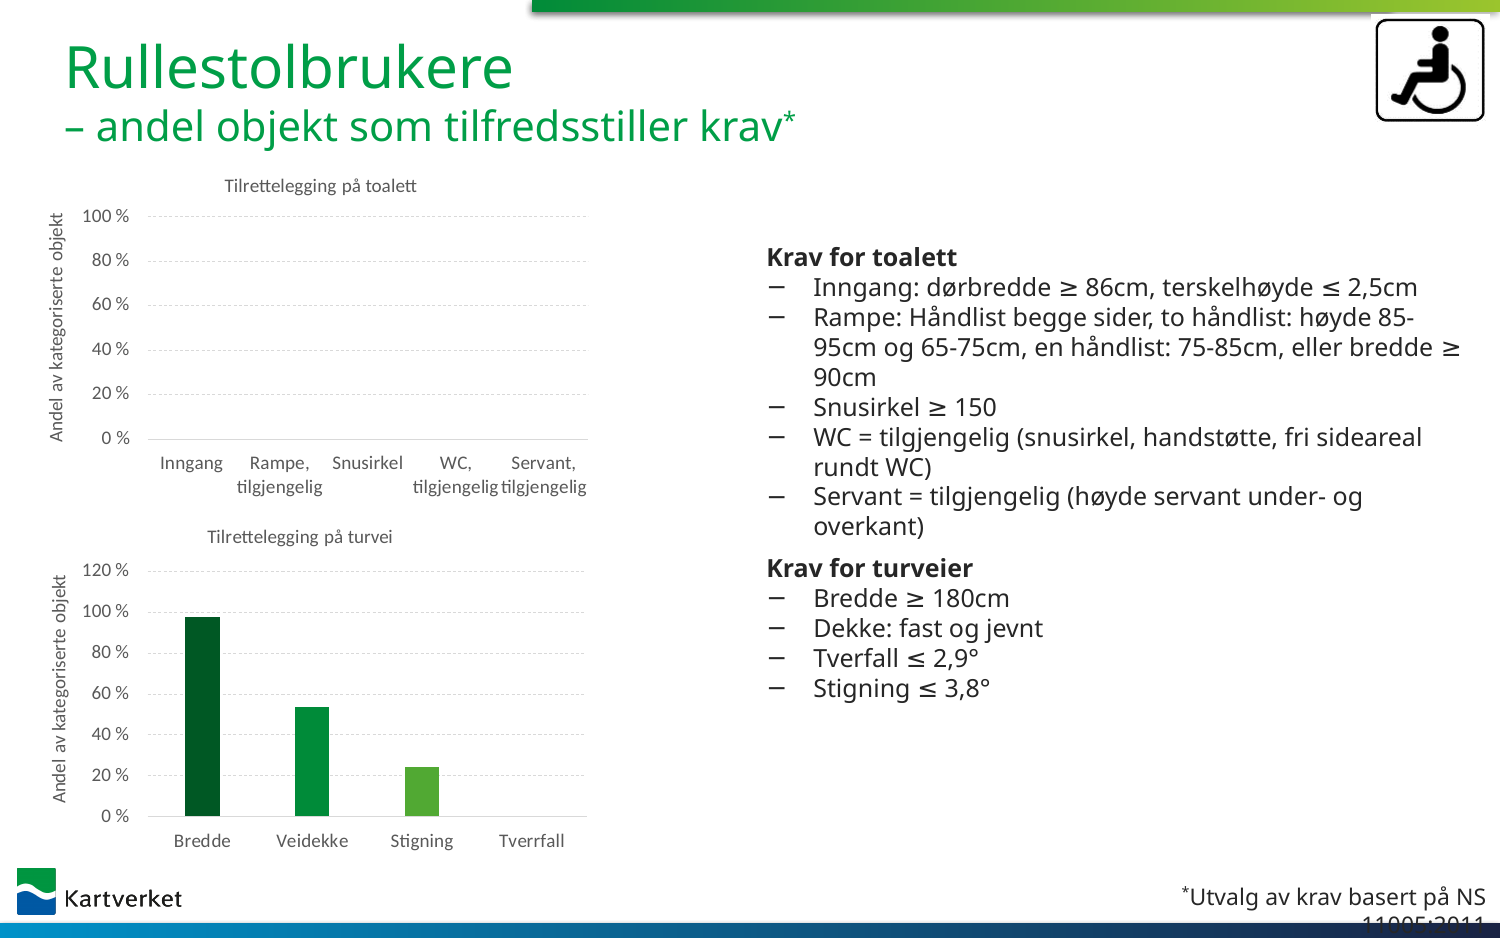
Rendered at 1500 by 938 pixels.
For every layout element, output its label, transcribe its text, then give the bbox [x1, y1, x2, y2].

picture [1371, 13, 1491, 127]
text_box *Utvalg av krav basert på NS 11005:2011 [1068, 873, 1500, 938]
text_box Krav for toalett Inngang: dørbredde ≥ 86cm, terskelhøyde ≤ 2,5cm Rampe: Håndlist begge sider, to håndlist: høyde 85-95cm og 65-75cm, en håndlist: 75-85cm, eller bredde ≥ 90cm Snusirkel ≥ 150 WC = tilgjengelig (snusirkel, handstøtte, fri sideareal rundt WC) Servant = tilgjengelig (høyde servant under- og overkant) [751, 234, 1483, 545]
picture [41, 520, 598, 859]
text_box Krav for turveier Bredde ≥ 180cm Dekke: fast og jevnt Tverfall ≤ 2,9° Stigning ≤ 3,8° [751, 545, 1483, 710]
text_box Rullestolbrukere – andel objekt som tilfredsstiller krav* [49, 14, 1431, 158]
picture [41, 166, 599, 505]
